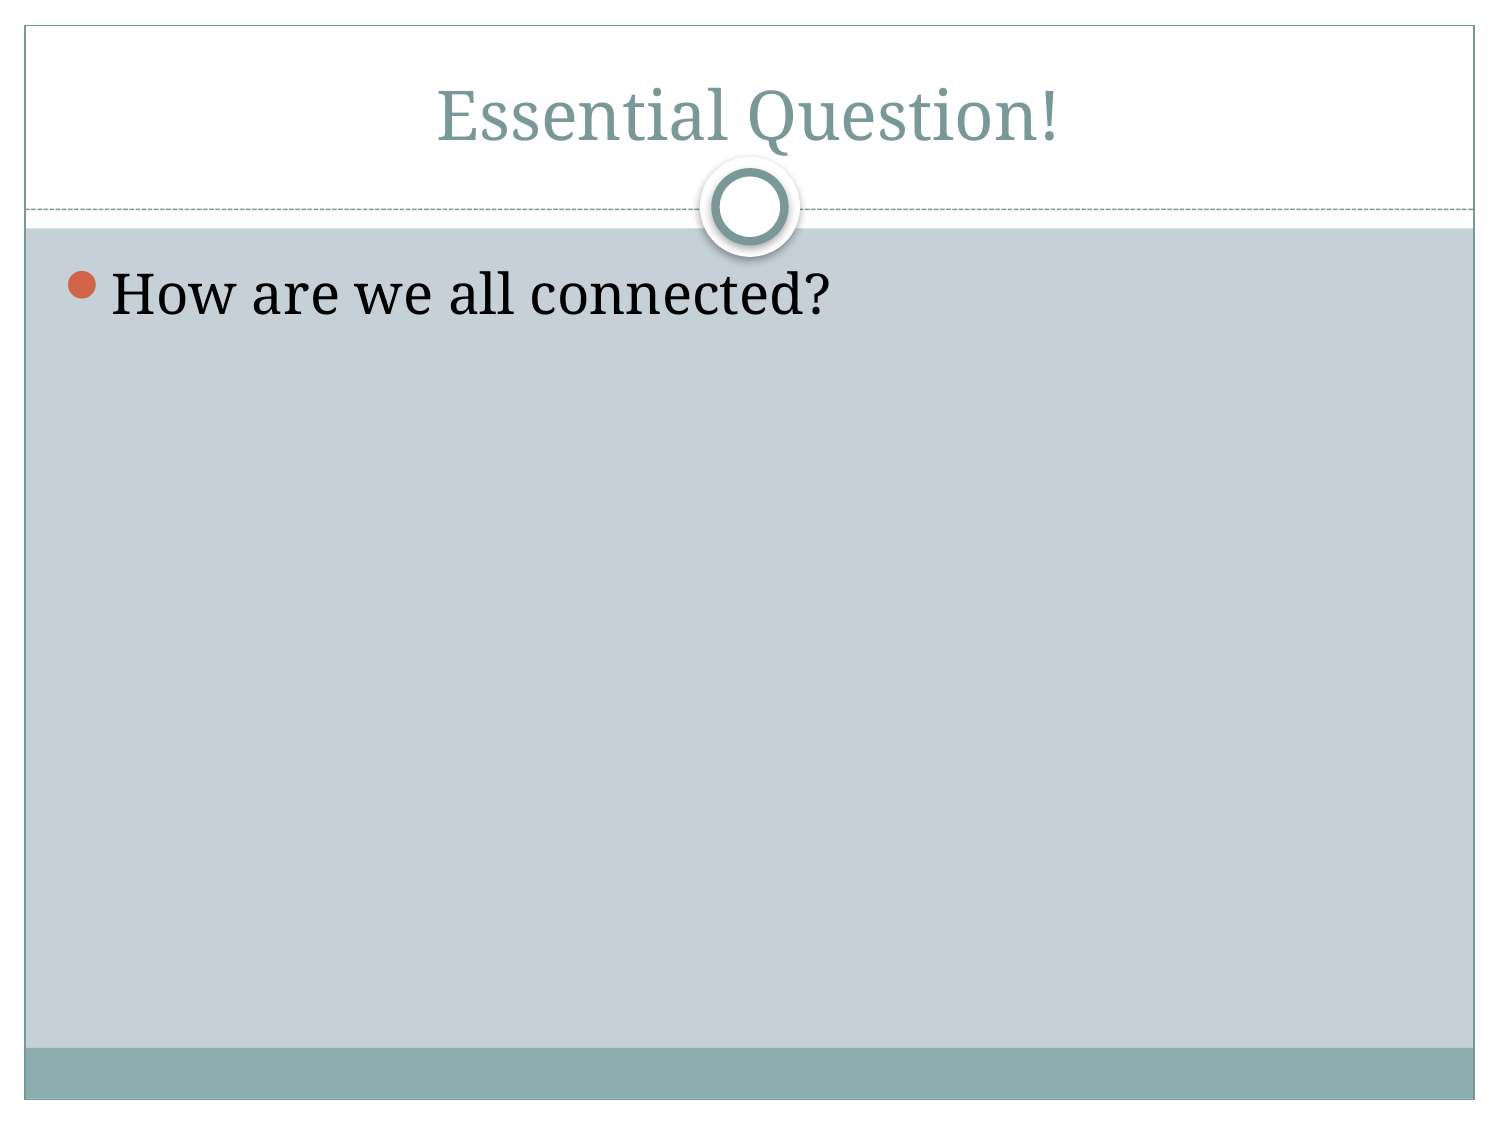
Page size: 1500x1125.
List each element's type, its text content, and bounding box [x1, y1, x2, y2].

title Essential Question! [49, 37, 1450, 162]
list How are we all connected? [49, 250, 1445, 1001]
